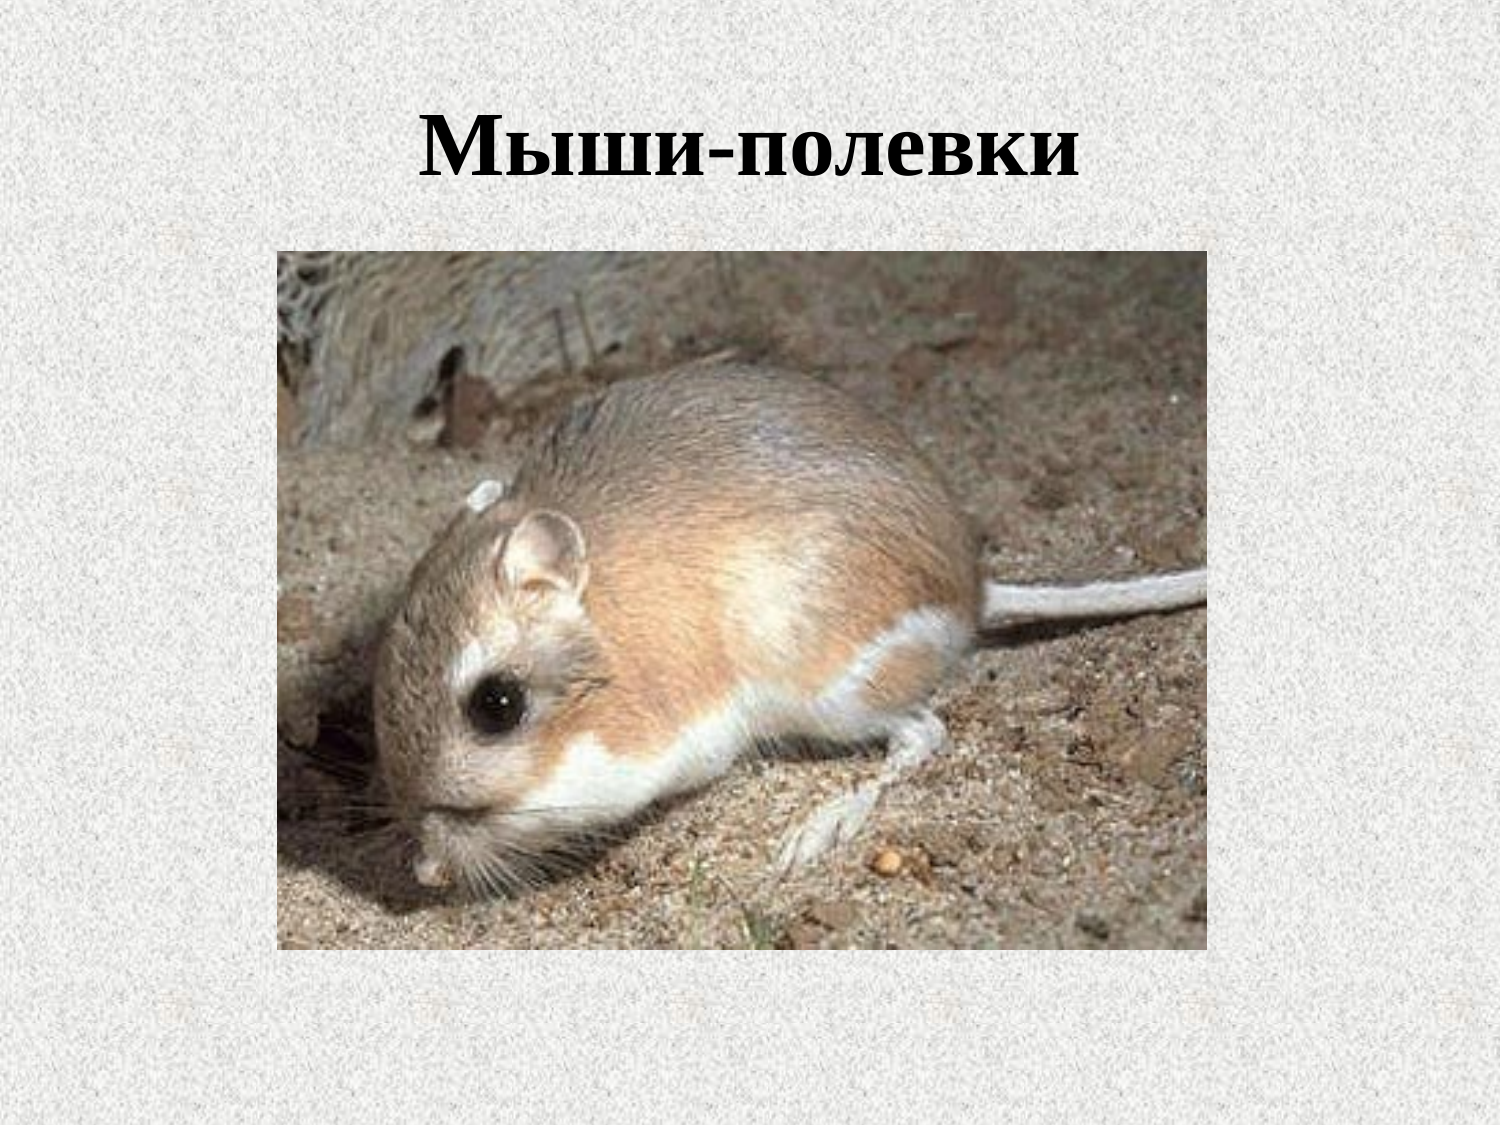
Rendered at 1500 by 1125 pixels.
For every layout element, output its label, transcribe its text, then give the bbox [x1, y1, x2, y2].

picture [0, 0, 1500, 1125]
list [277, 251, 1208, 950]
title Мыши-полевки [74, 44, 1426, 233]
